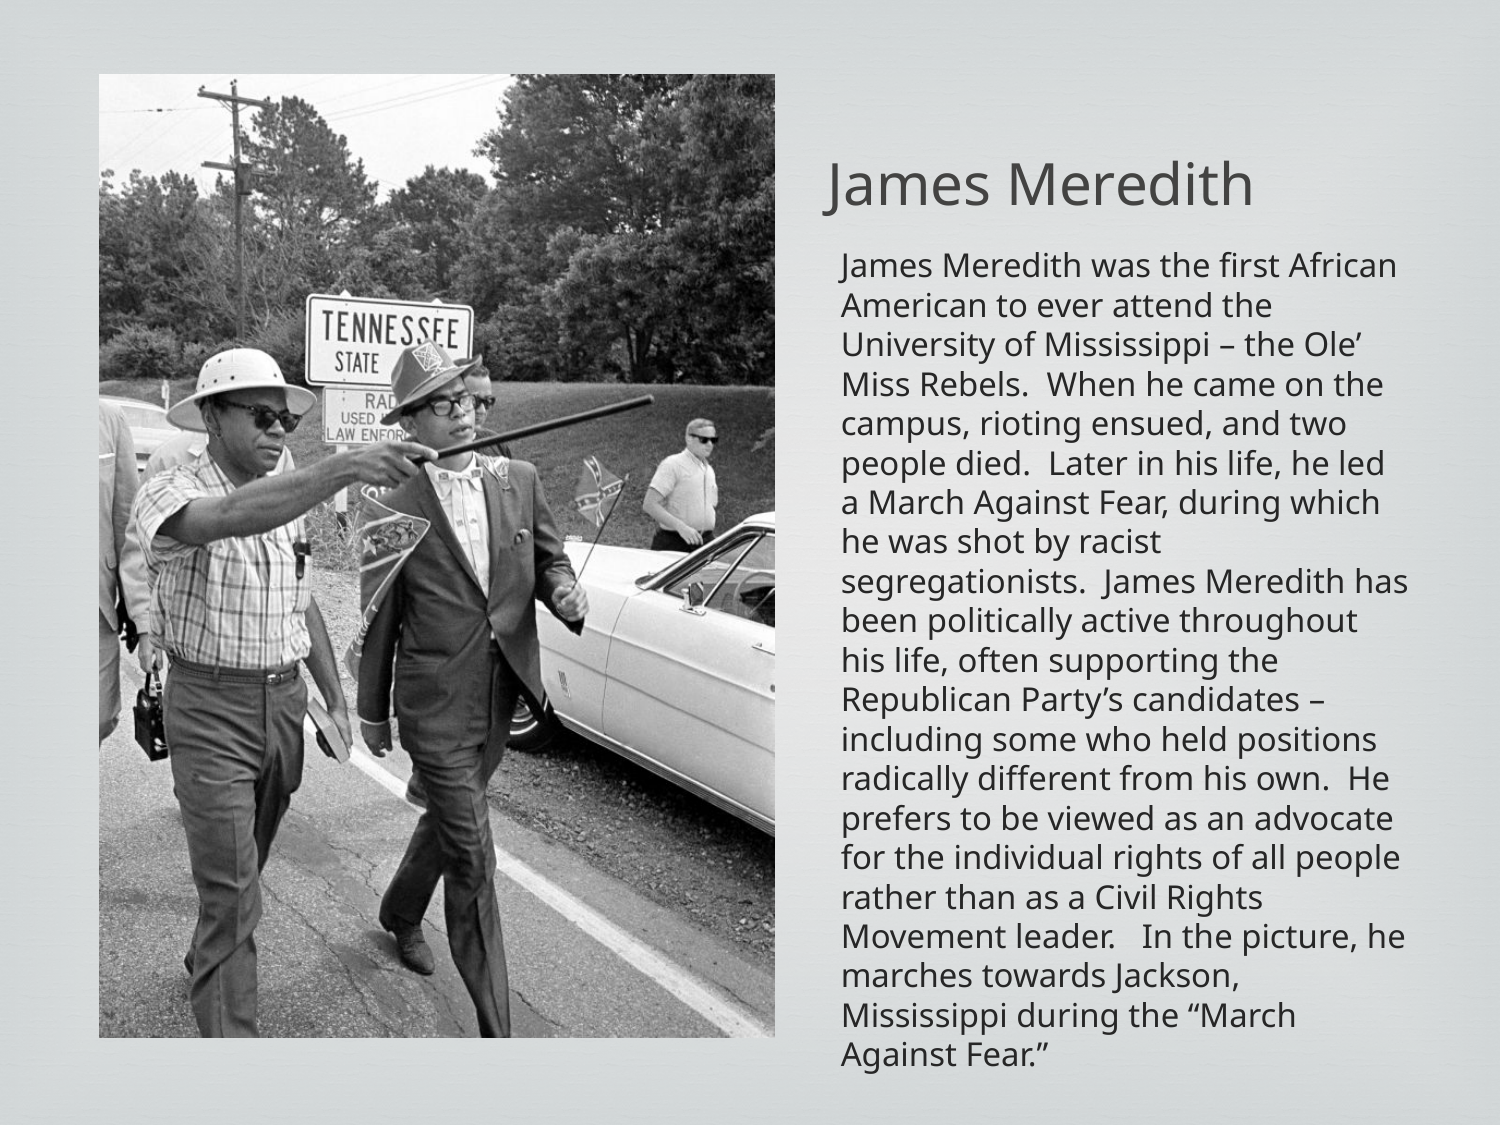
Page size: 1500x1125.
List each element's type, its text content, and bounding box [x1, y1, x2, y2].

list James Meredith was the first African American to ever attend the University of Mississippi – the Ole’ Miss Rebels. When he came on the campus, rioting ensued, and two people died. Later in his life, he led a March Against Fear, during which he was shot by racist segregationists. James Meredith has been politically active throughout his life, often supporting the Republican Party’s candidates – including some who held positions radically different from his own. He prefers to be viewed as an advocate for the individual rights of all people rather than as a Civil Rights Movement leader. In the picture, he marches towards Jackson, Mississippi during the “March Against Fear.” [825, 237, 1425, 1088]
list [99, 74, 775, 1038]
title James Meredith [812, 99, 1374, 225]
